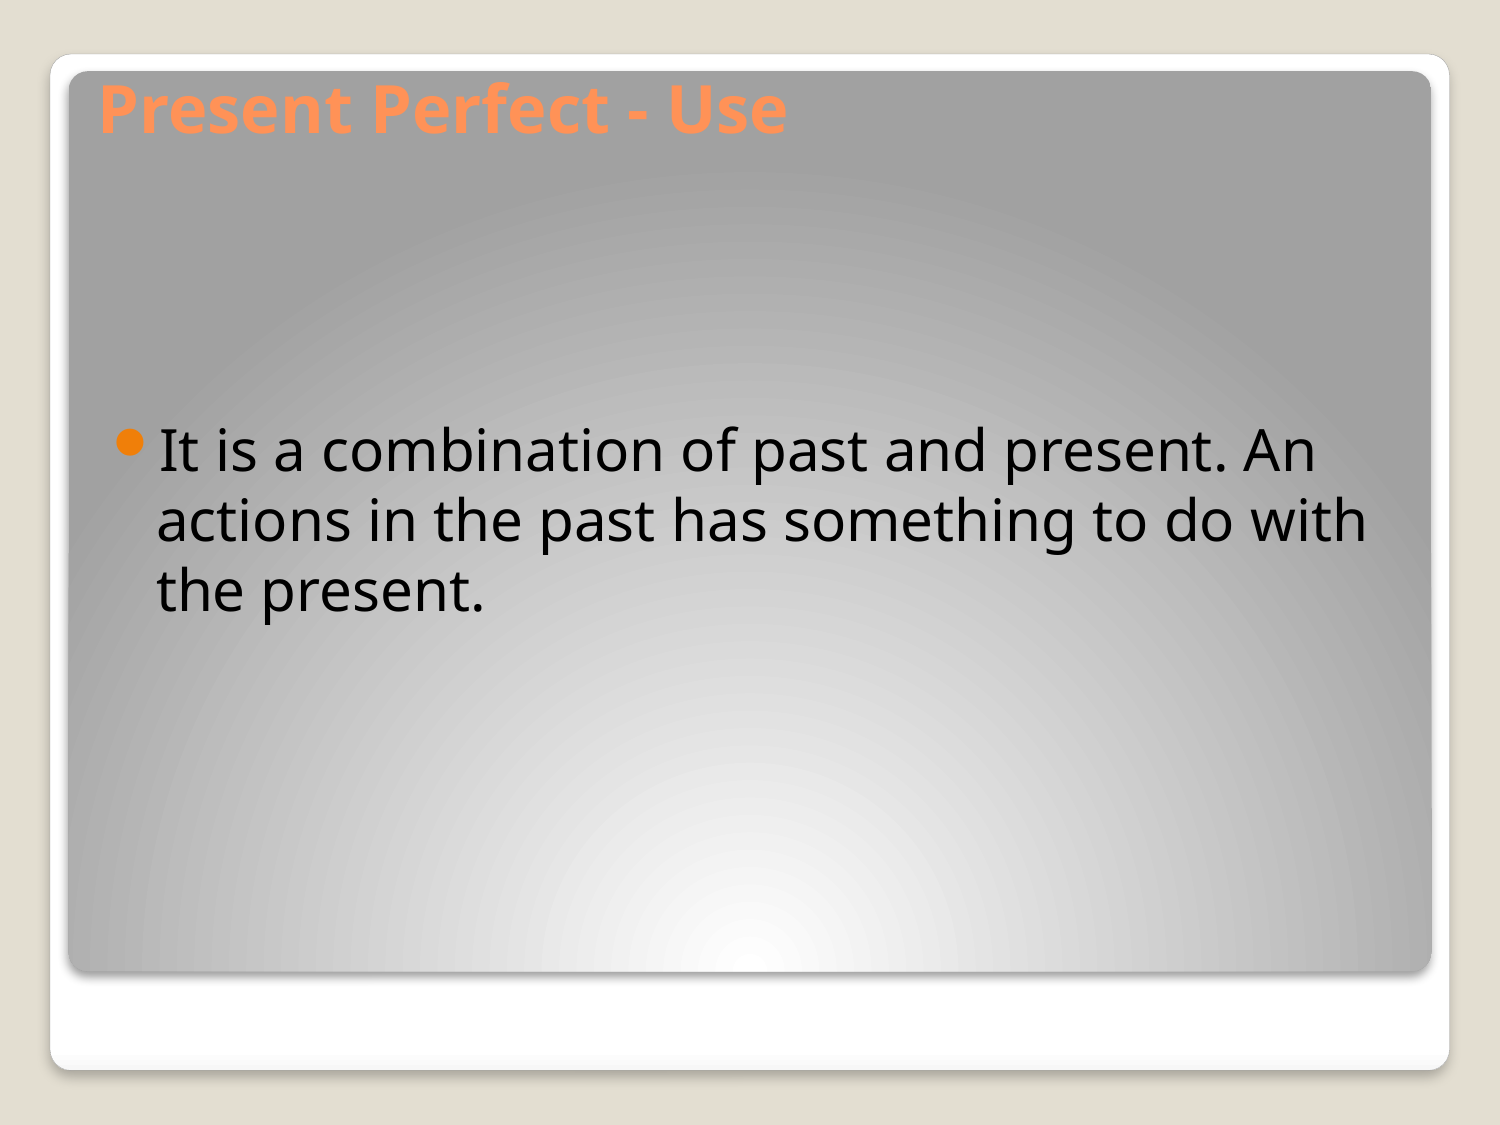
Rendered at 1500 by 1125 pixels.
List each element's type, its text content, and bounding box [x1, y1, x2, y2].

title Present Perfect - Use [82, 58, 1425, 235]
list It is a combination of past and present. An actions in the past has something to do with the present. [82, 398, 1425, 774]
